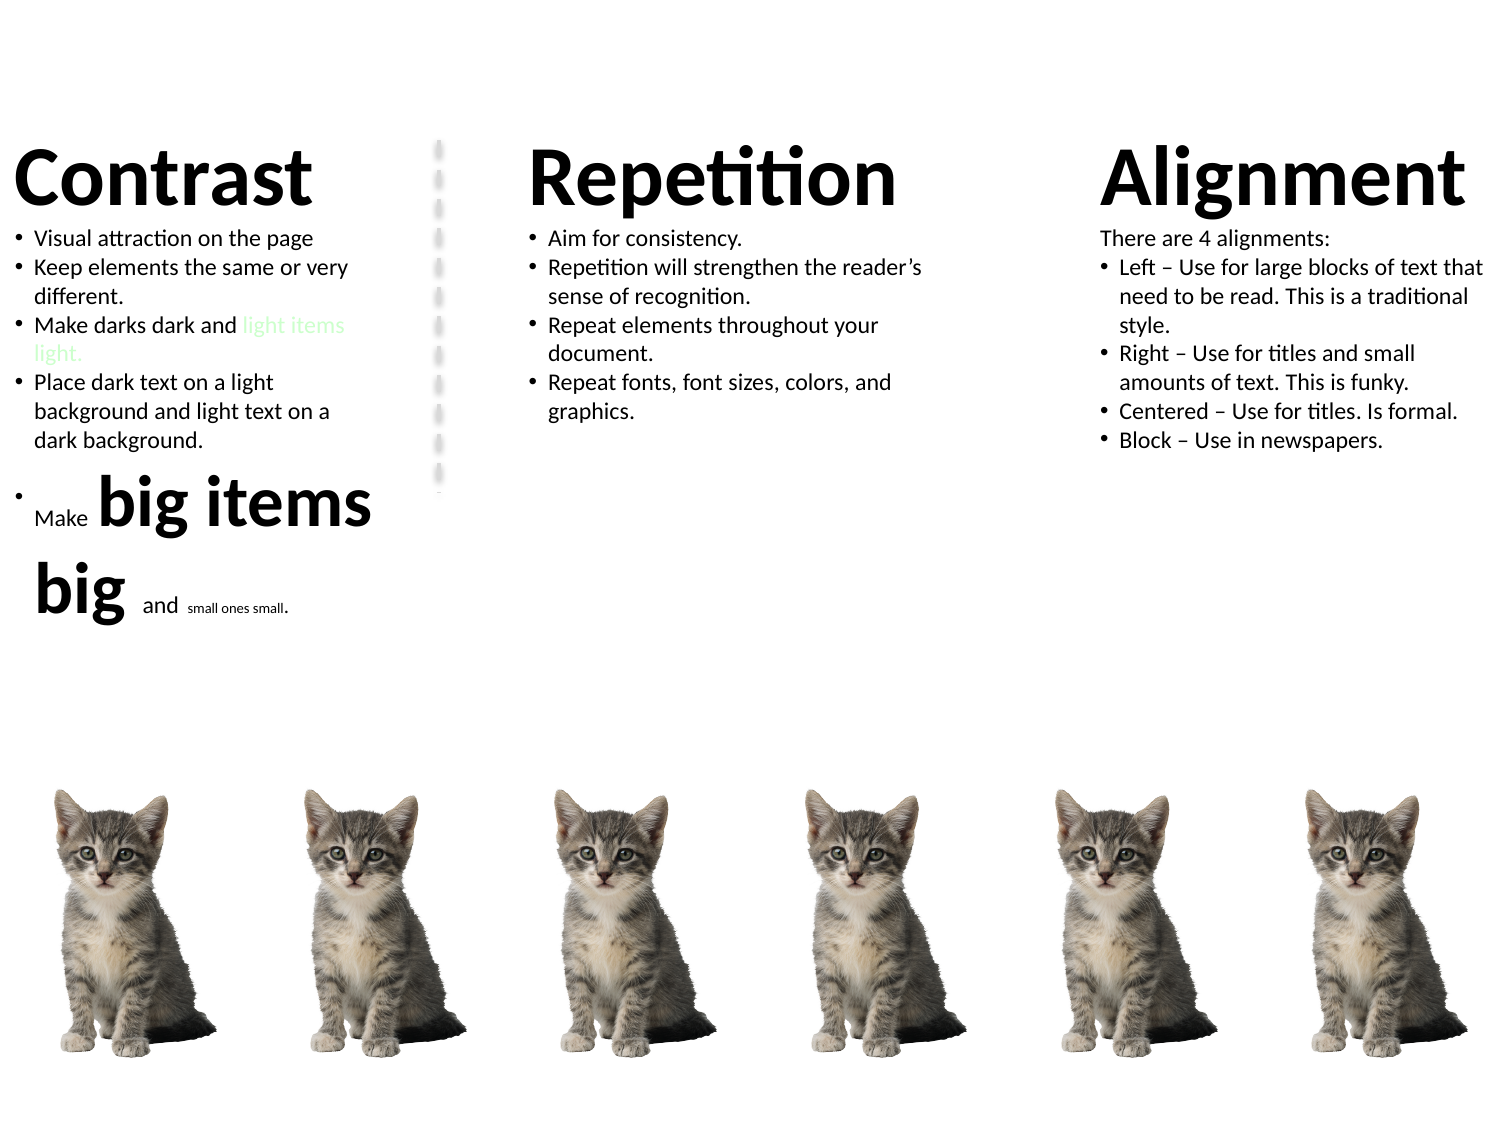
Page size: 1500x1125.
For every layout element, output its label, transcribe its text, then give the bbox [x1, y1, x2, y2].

text_box Alignment There are 4 alignments: Left – Use for large blocks of text that need to be read. This is a traditional style. Right – Use for titles and small amounts of text. This is funky. Centered – Use for titles. Is formal. Block – Use in newspapers. [1085, 113, 1500, 461]
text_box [51, 786, 1470, 1059]
text_box Contrast Visual attraction on the page Keep elements the same or very different. Make darks dark and light items light. Place dark text on a light background and light text on a dark background. Make big items big and small ones small. [0, 113, 393, 636]
text_box Repetition Aim for consistency. Repetition will strengthen the reader’s sense of recognition. Repeat elements throughout your document. Repeat fonts, font sizes, colors, and graphics. [513, 113, 942, 477]
